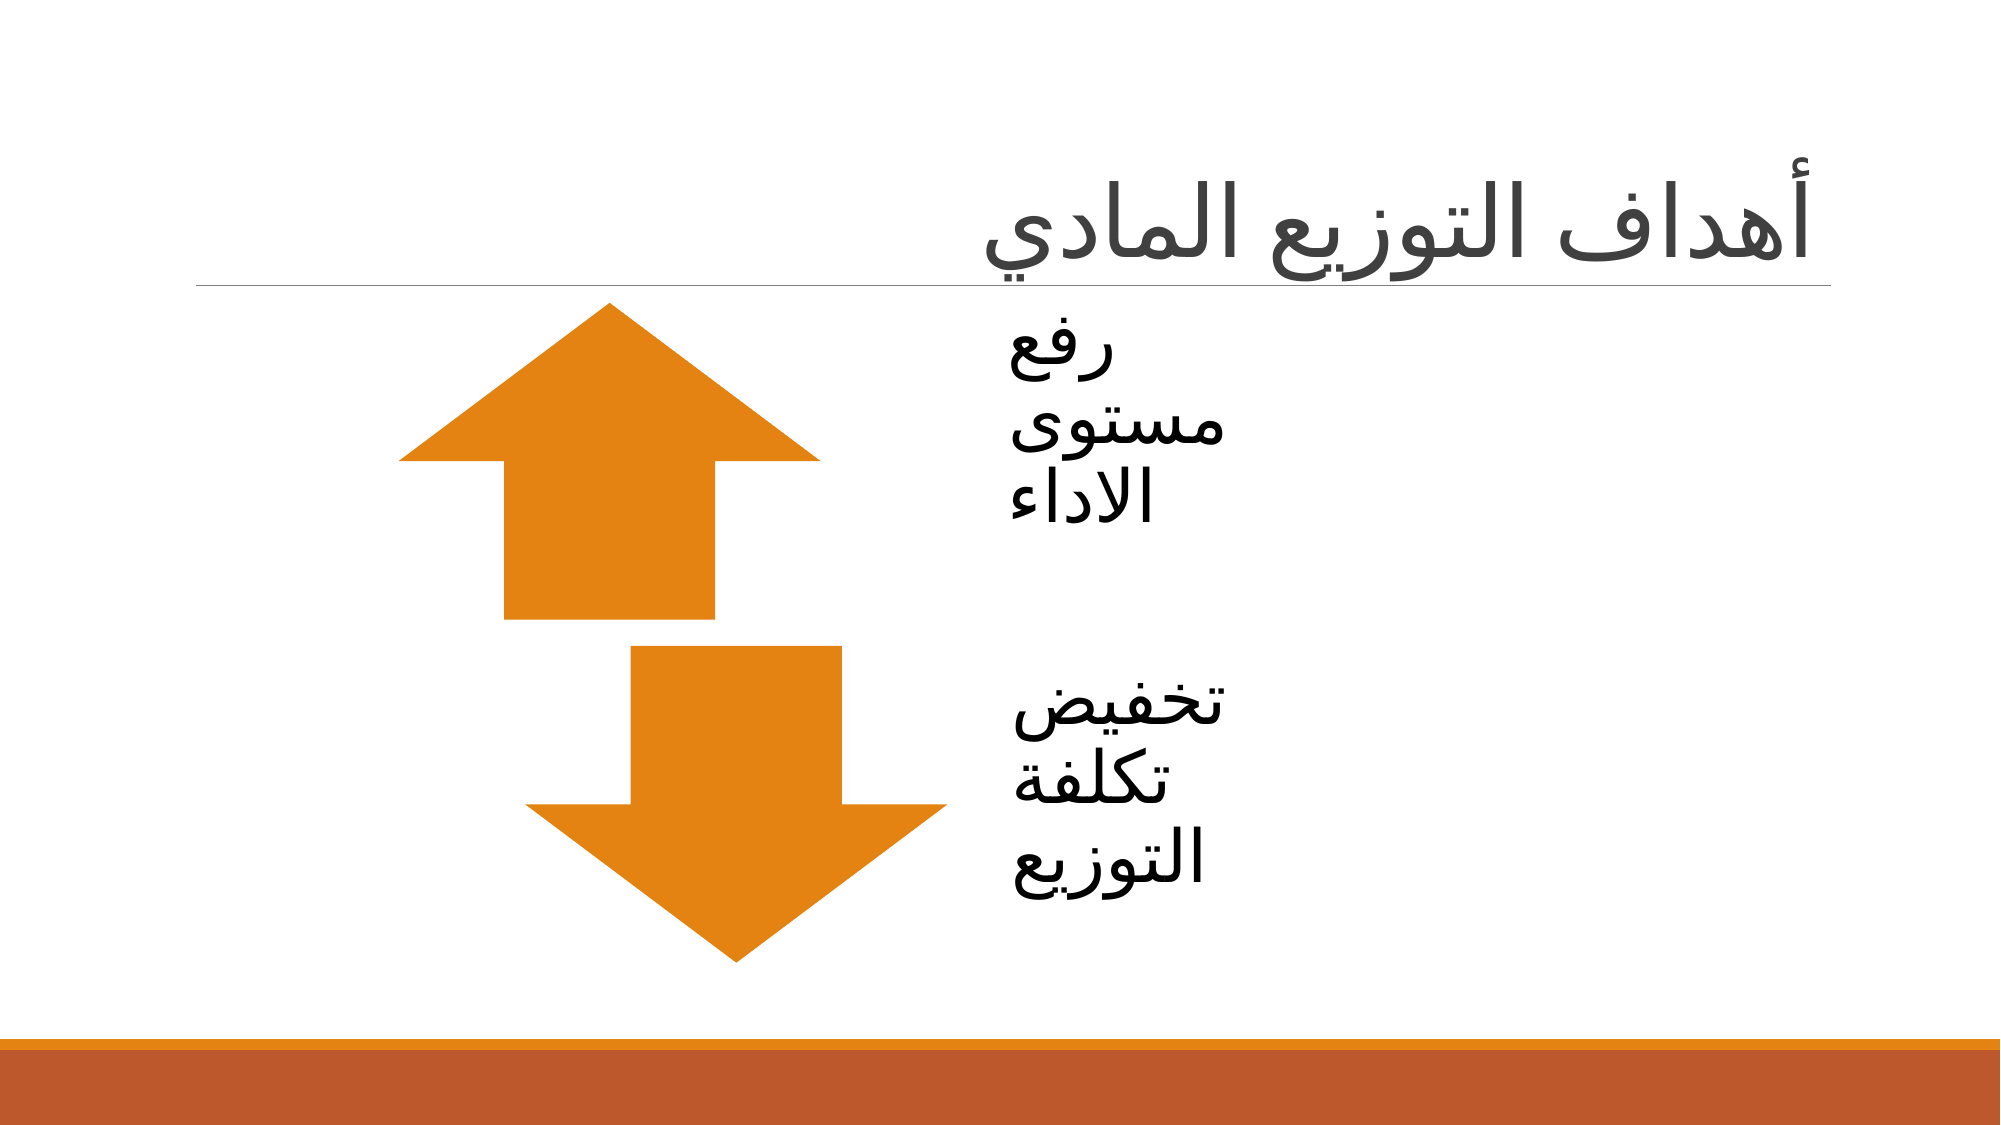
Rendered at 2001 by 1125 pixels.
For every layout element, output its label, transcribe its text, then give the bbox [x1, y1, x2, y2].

title أهداف التوزيع المادي [180, 47, 1830, 285]
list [179, 302, 1831, 964]
